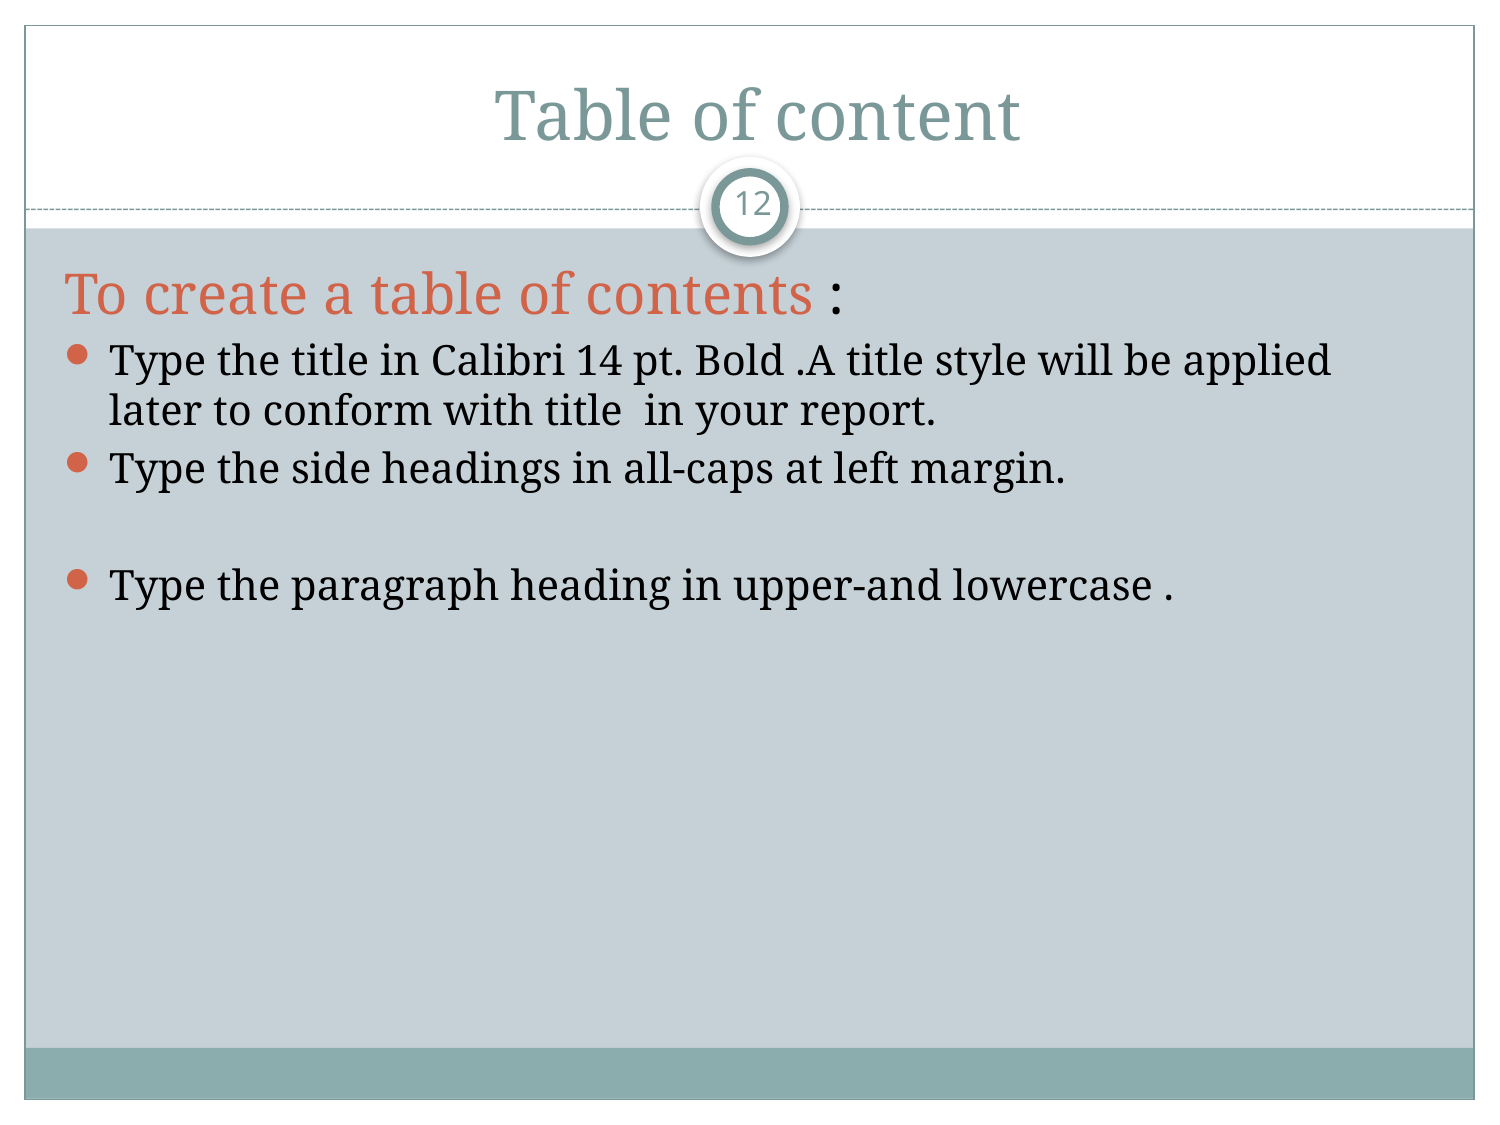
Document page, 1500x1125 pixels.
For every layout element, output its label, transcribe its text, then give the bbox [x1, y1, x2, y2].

list To create a table of contents : Type the title in Calibri 14 pt. Bold .A title style will be applied later to conform with title in your report. Type the side headings in all-caps at left margin. Type the paragraph heading in upper-and lowercase . [49, 250, 1445, 1001]
title Table of content [49, 37, 1450, 162]
slide_number 12 [715, 168, 791, 241]
